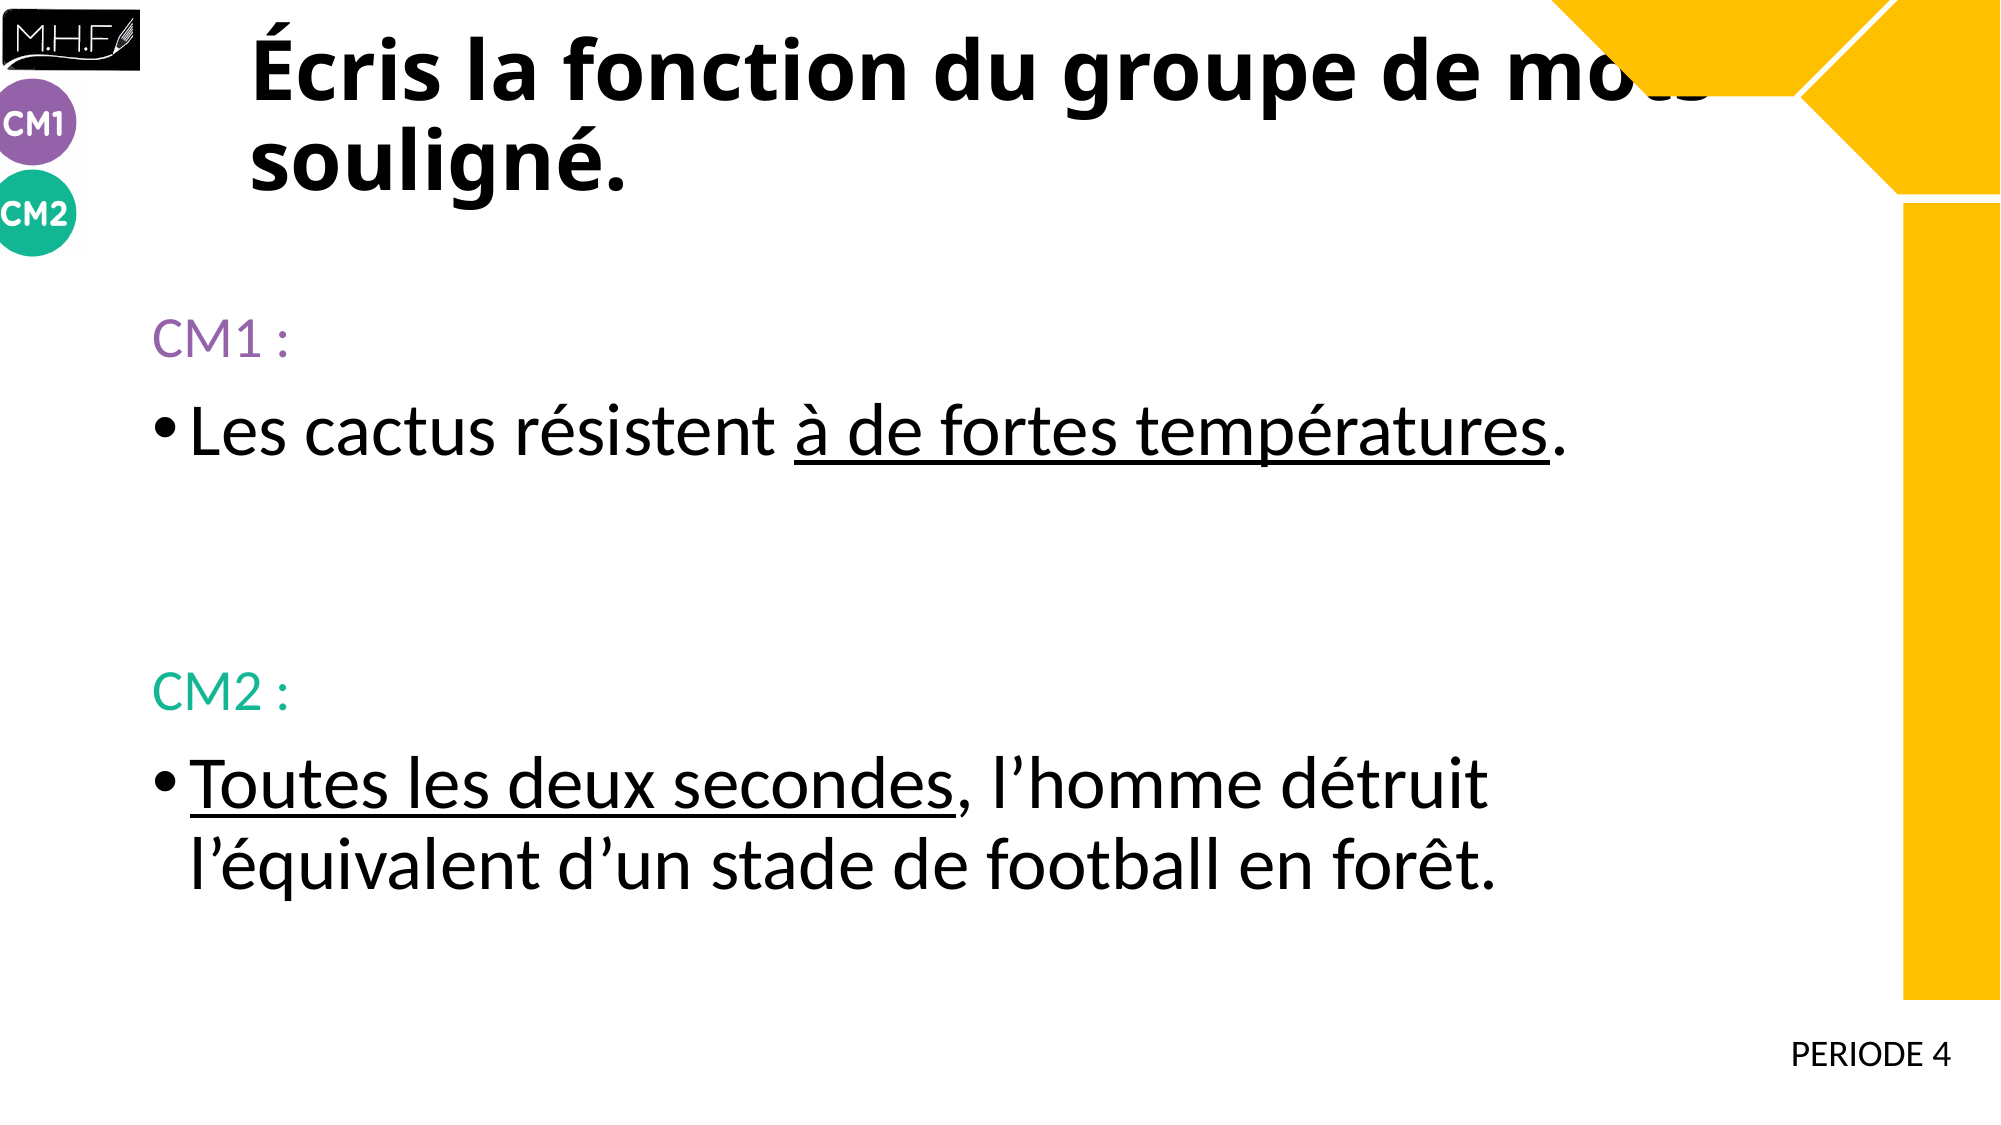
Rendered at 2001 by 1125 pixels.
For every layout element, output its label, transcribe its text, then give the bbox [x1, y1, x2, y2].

text_box [1902, 202, 2000, 1001]
list CM1 : Les cactus résistent à de fortes températures. CM2 : Toutes les deux secondes, l’homme détruit l’équivalent d’un stade de football en forêt. [137, 299, 1863, 1014]
text_box [1549, 0, 1892, 98]
text_box [1799, 0, 2000, 196]
text_box PERIODE 4 [1362, 1021, 1967, 1082]
picture [0, 7, 140, 259]
title Écris la fonction du groupe de mots souligné. [234, 9, 1781, 227]
